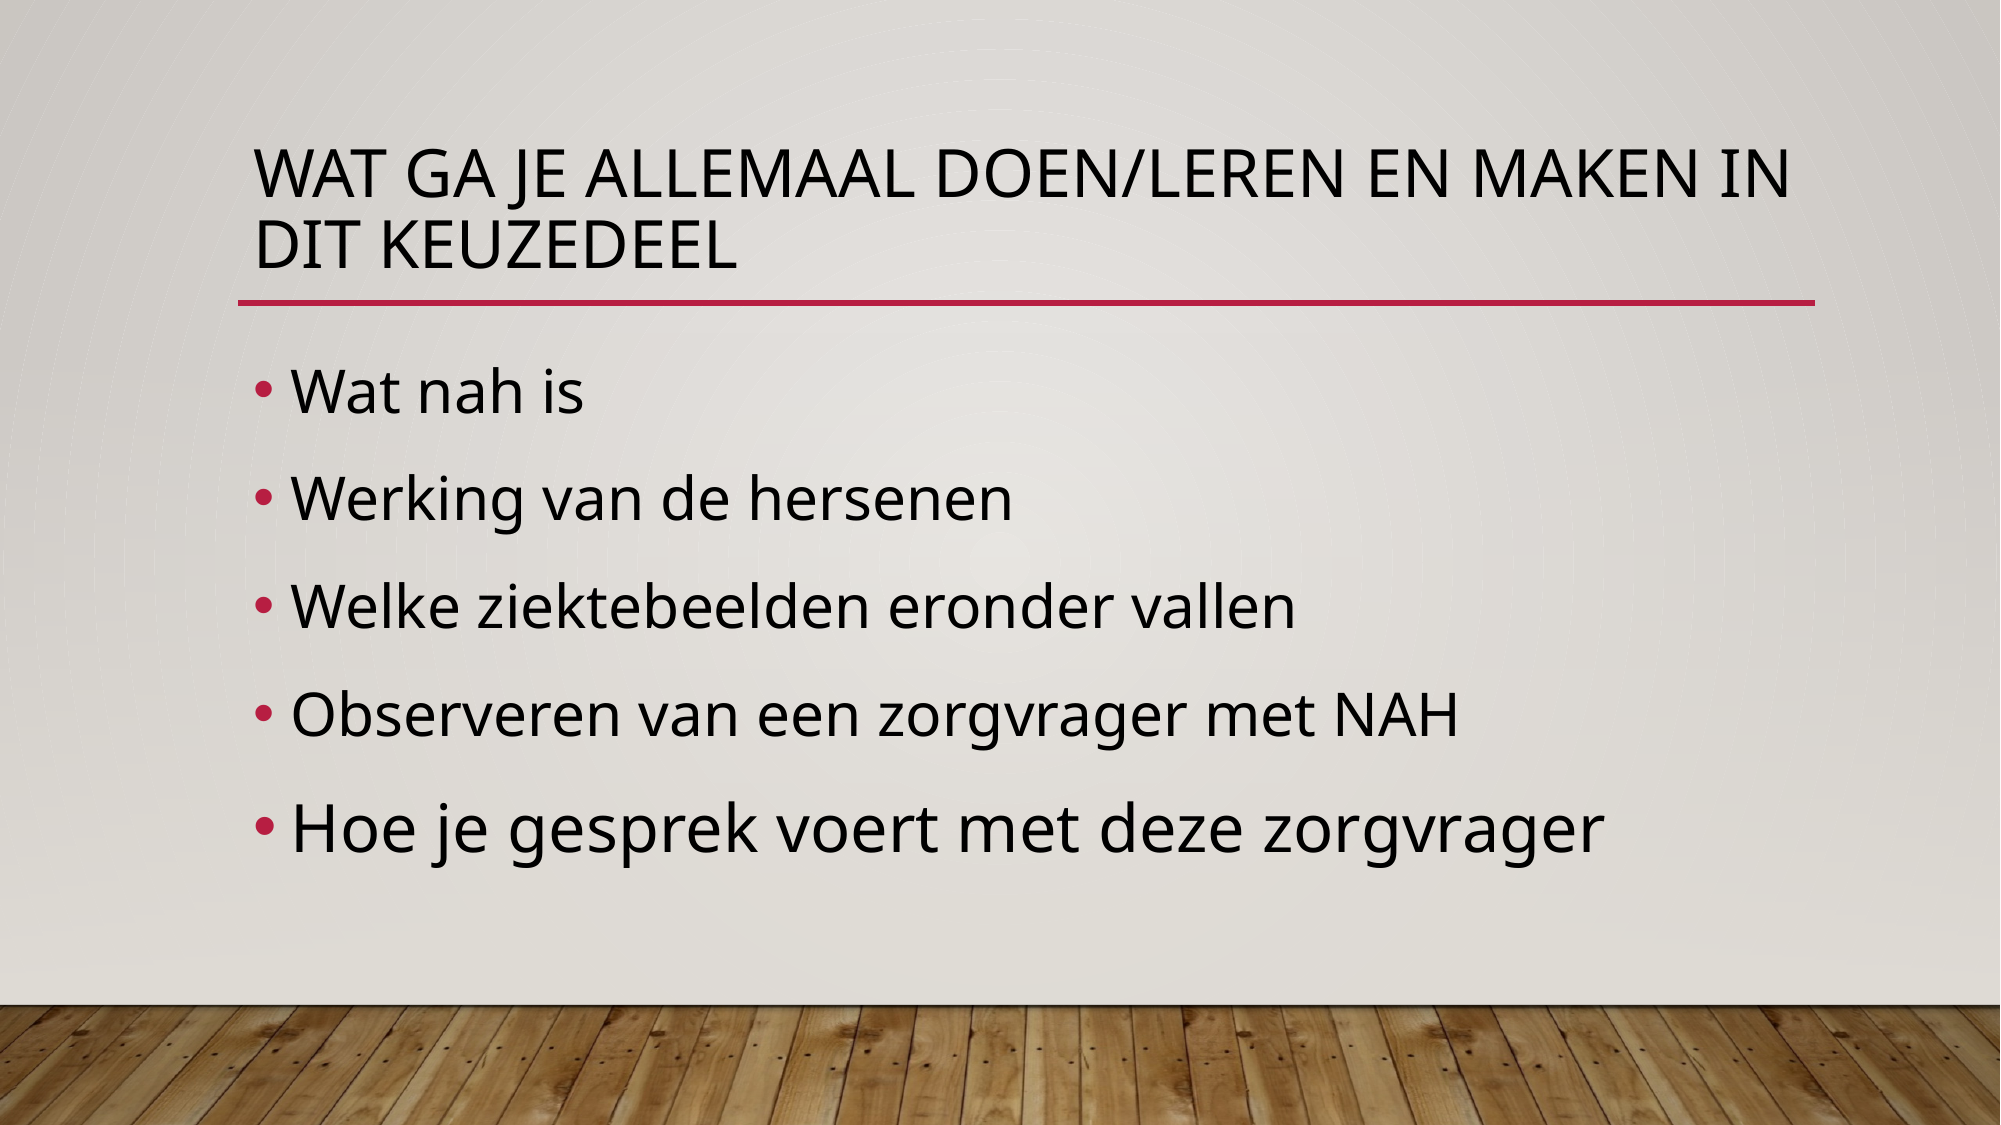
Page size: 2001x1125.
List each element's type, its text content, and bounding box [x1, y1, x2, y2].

picture [0, 1005, 2000, 1125]
list Wat nah is Werking van de hersenen Welke ziektebeelden eronder vallen Observeren van een zorgvrager met NAH Hoe je gesprek voert met deze zorgvrager [238, 330, 1814, 897]
title Wat ga je allemaal doen/leren en maken in dit keuzedeel [238, 131, 1814, 305]
